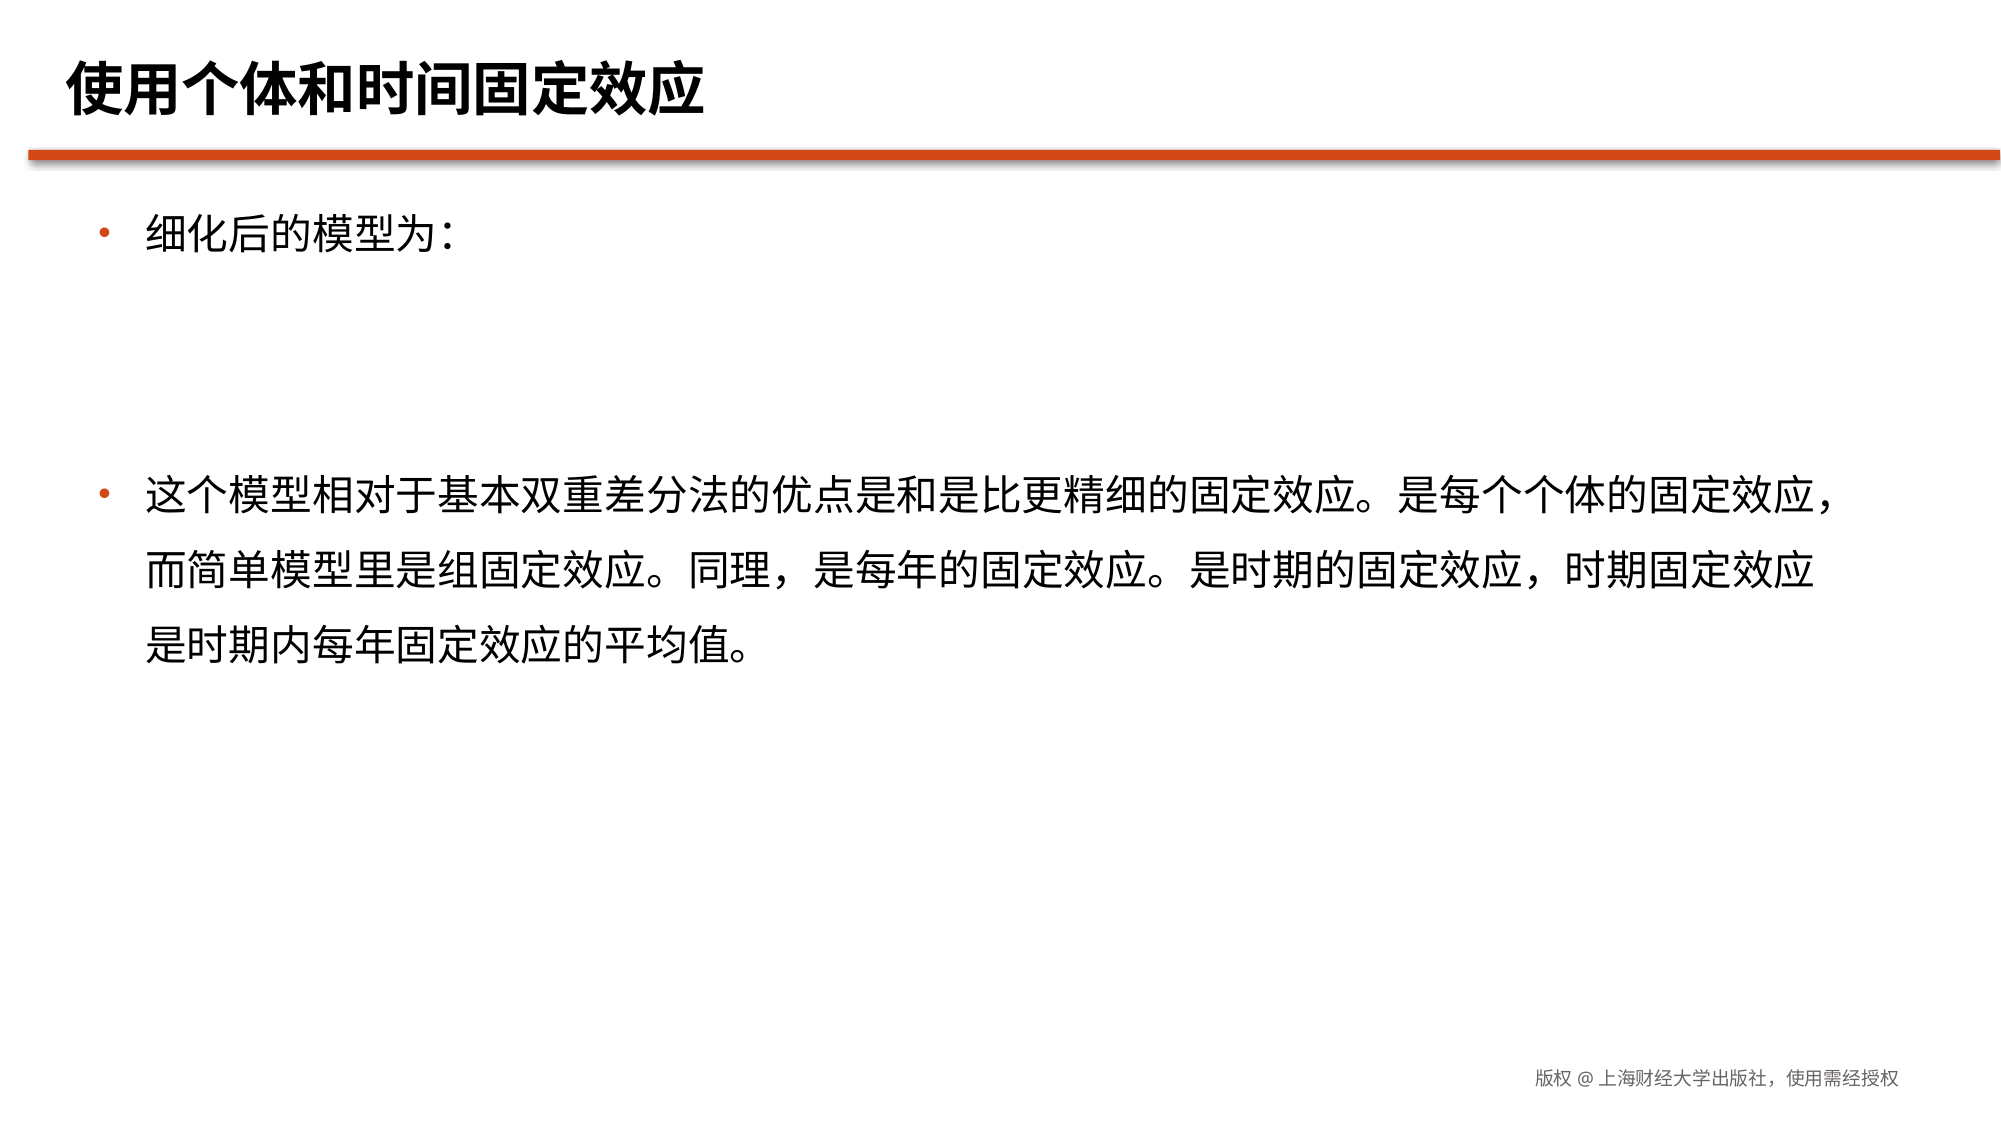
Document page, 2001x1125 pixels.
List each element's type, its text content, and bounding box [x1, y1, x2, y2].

title 使用个体和时间固定效应 [50, 50, 1825, 138]
footer 版权@上海财经大学出版社，使用需经授权 [1483, 1046, 1950, 1109]
